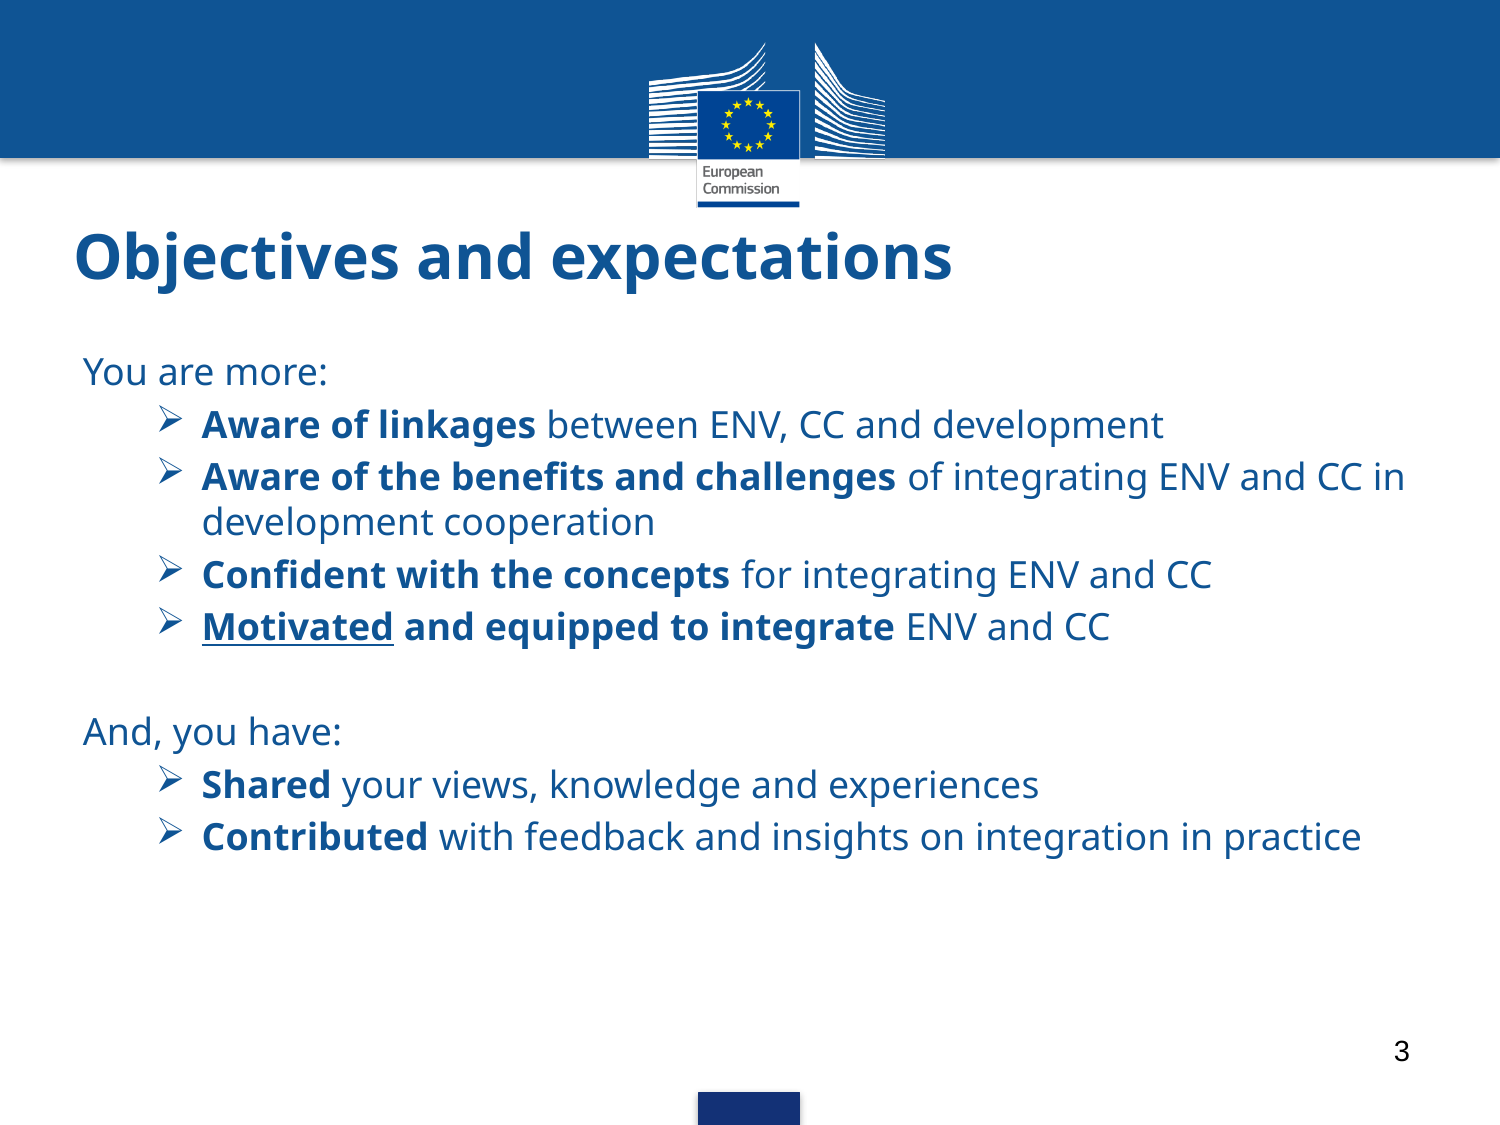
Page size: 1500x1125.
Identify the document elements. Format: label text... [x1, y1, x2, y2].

text_box You are more: Aware of linkages between ENV, CC and development Aware of the benefits and challenges of integrating ENV and CC in development cooperation Confident with the concepts for integrating ENV and CC Motivated and equipped to integrate ENV and CC And, you have: Shared your views, knowledge and experiences Contributed with feedback and insights on integration in practice [68, 340, 1442, 866]
picture [649, 42, 885, 153]
slide_number 3 [1074, 1024, 1426, 1103]
title Objectives and expectations [0, 153, 1350, 356]
